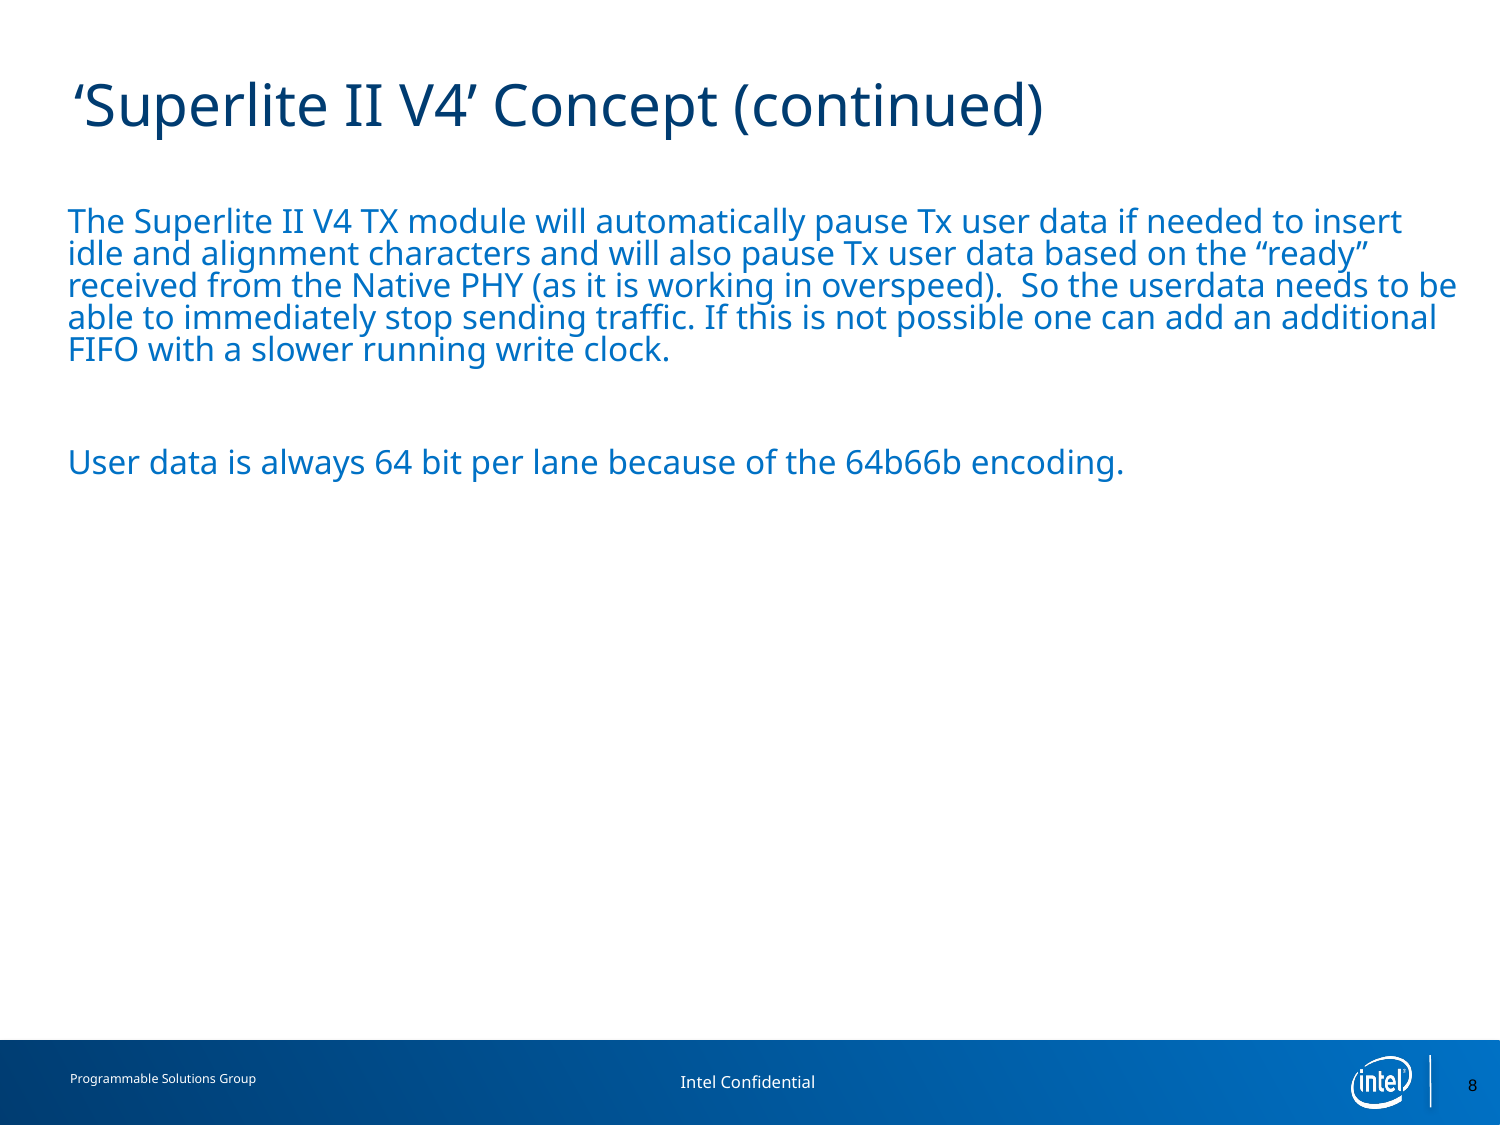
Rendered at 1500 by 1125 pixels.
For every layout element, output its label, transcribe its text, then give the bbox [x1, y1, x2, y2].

slide_number 8 [1127, 1055, 1478, 1116]
title ‘Superlite II V4’ Concept (continued) [74, 67, 1425, 208]
list The Superlite II V4 TX module will automatically pause Tx user data if needed to insert idle and alignment characters and will also pause Tx user data based on the “ready” received from the Native PHY (as it is working in overspeed). So the userdata needs to be able to immediately stop sending traffic. If this is not possible one can add an additional FIFO with a slower running write clock. User data is always 64 bit per lane because of the 64b66b encoding. [67, 208, 1463, 1033]
